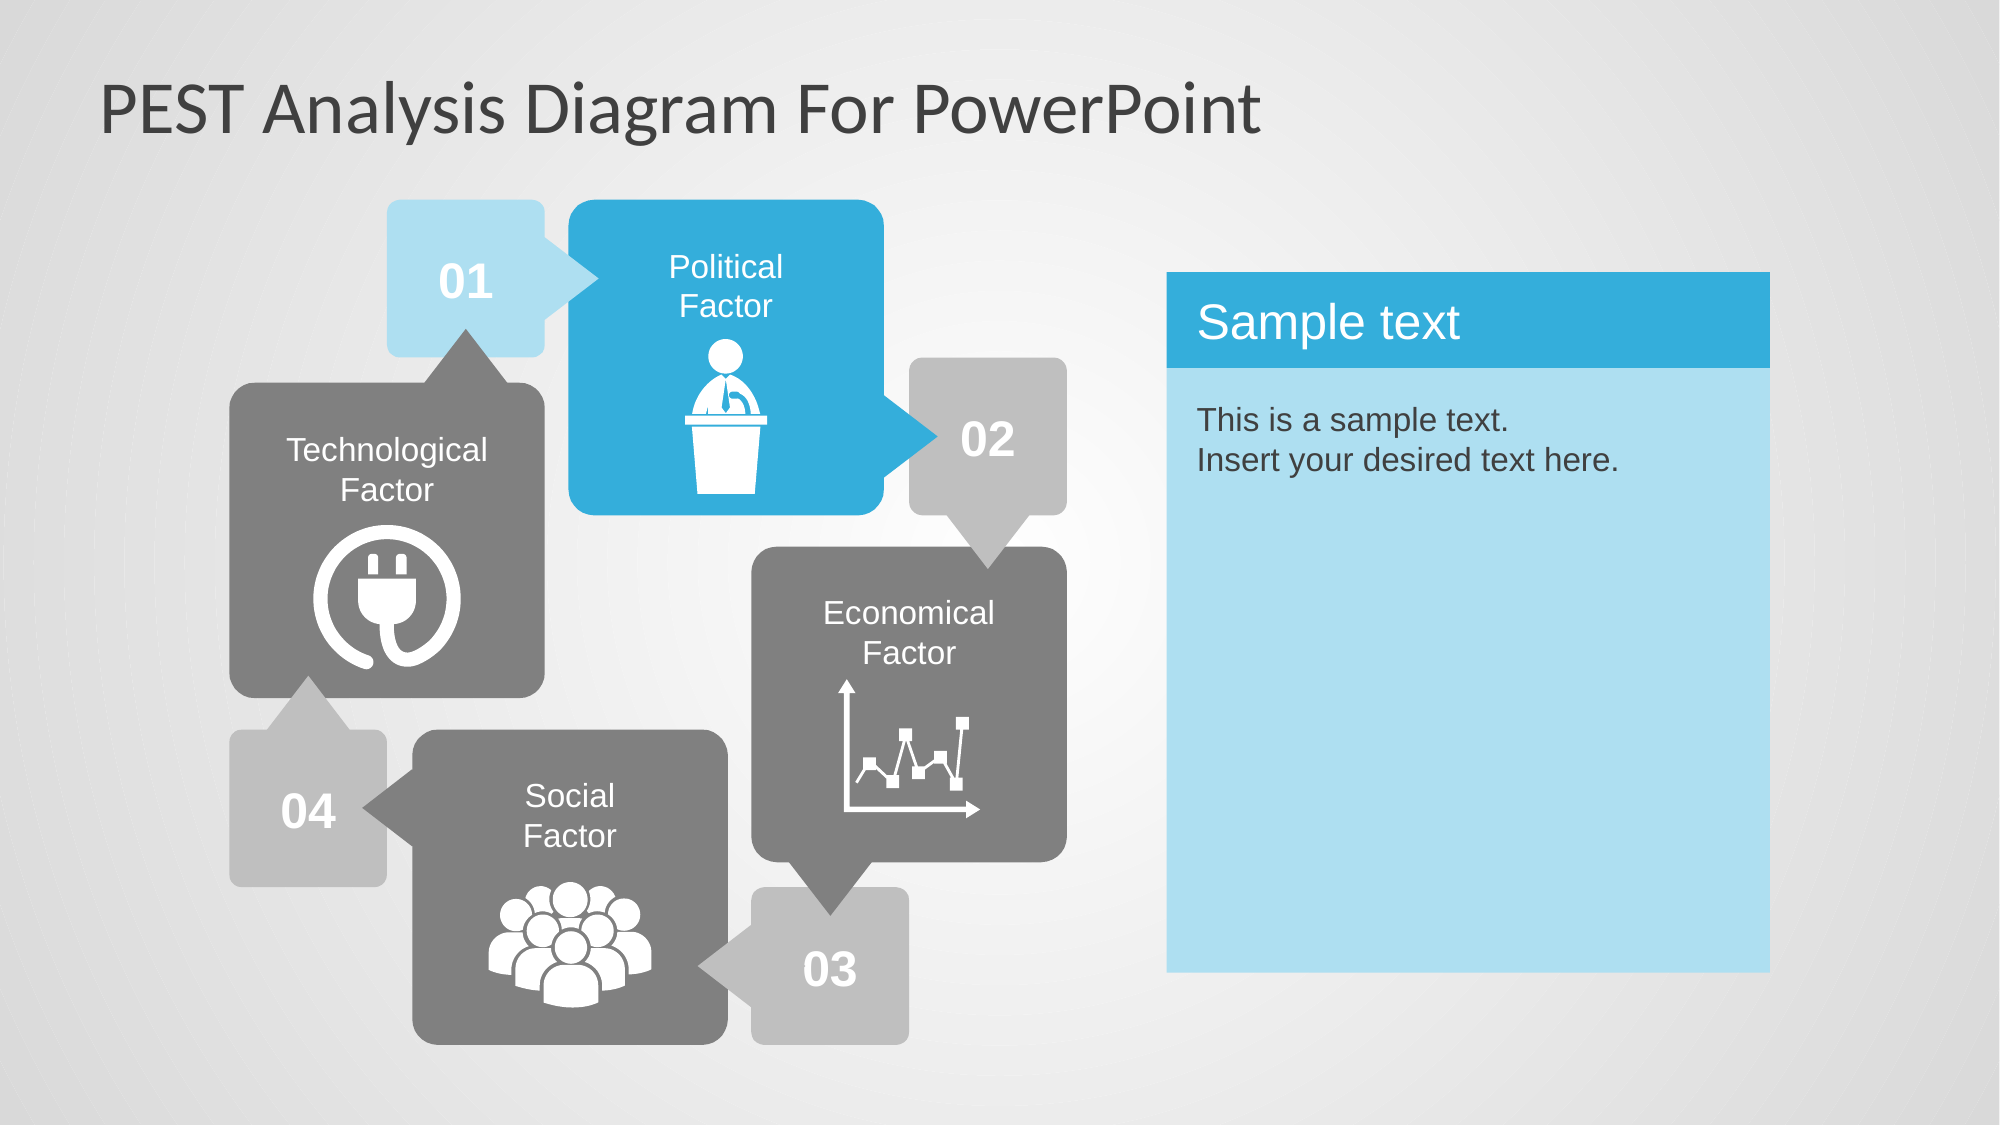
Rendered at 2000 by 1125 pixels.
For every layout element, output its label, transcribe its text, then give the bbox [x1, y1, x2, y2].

text_box Sample text [1165, 270, 1772, 367]
text_box 02 [909, 357, 1067, 516]
text_box [266, 675, 350, 784]
text_box 03 [751, 887, 910, 1045]
text_box [490, 237, 599, 320]
text_box This is a sample text. Insert your desired text here. [1165, 366, 1772, 975]
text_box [488, 881, 652, 1008]
text_box [788, 807, 872, 916]
text_box [424, 328, 508, 437]
text_box [946, 461, 1030, 569]
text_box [837, 678, 981, 819]
text_box 04 [229, 729, 387, 888]
text_box Social Factor [412, 729, 728, 1045]
title PEST Analysis Diagram For PowerPoint [99, 45, 1900, 162]
text_box Economical Factor [751, 546, 1067, 863]
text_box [684, 338, 768, 495]
text_box [362, 769, 463, 847]
text_box Technological Factor [229, 382, 545, 699]
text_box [313, 524, 461, 670]
text_box [697, 924, 806, 1008]
text_box 01 [386, 199, 545, 358]
text_box [829, 395, 938, 478]
text_box Political Factor [568, 199, 884, 516]
